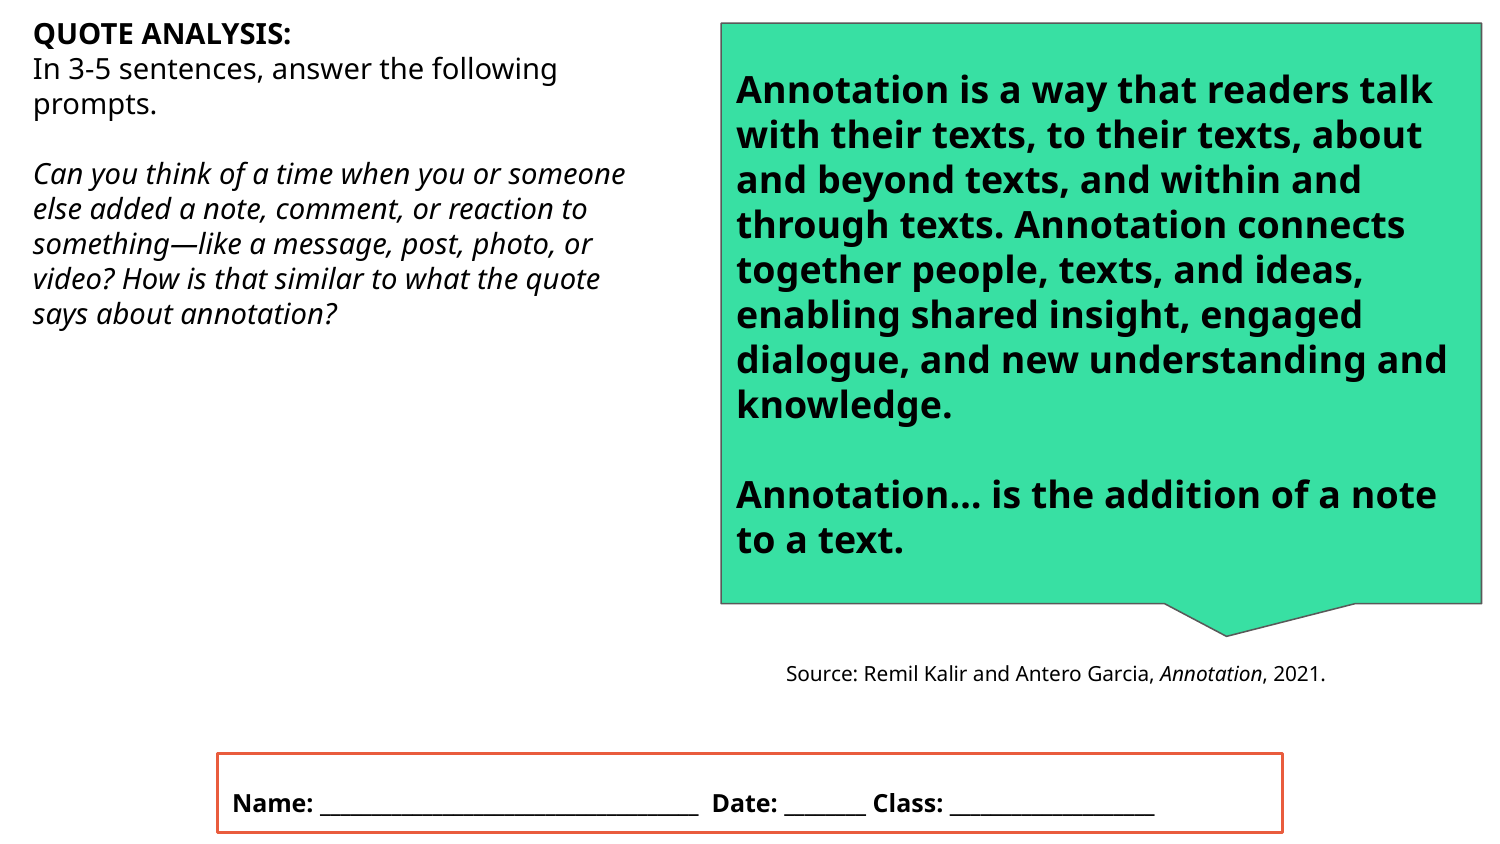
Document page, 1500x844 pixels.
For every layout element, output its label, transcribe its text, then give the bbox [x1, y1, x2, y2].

text_box Name: _____________________________________ Date: ________ Class: ____________________ [217, 753, 1283, 833]
text_box Source: Remil Kalir and Antero Garcia, Annotation, 2021. [771, 647, 1446, 698]
text_box QUOTE ANALYSIS: In 3-5 sentences, answer the following prompts. Can you think of a time when you or someone else added a note, comment, or reaction to something—like a message, post, photo, or video? How is that similar to what the quote says about annotation? [21, 9, 654, 573]
text_box Annotation is a way that readers talk with their texts, to their texts, about and beyond texts, and within and through texts. Annotation connects together people, texts, and ideas, enabling shared insight, engaged dialogue, and new understanding and knowledge. Annotation… is the addition of a note to a text. [721, 23, 1482, 637]
